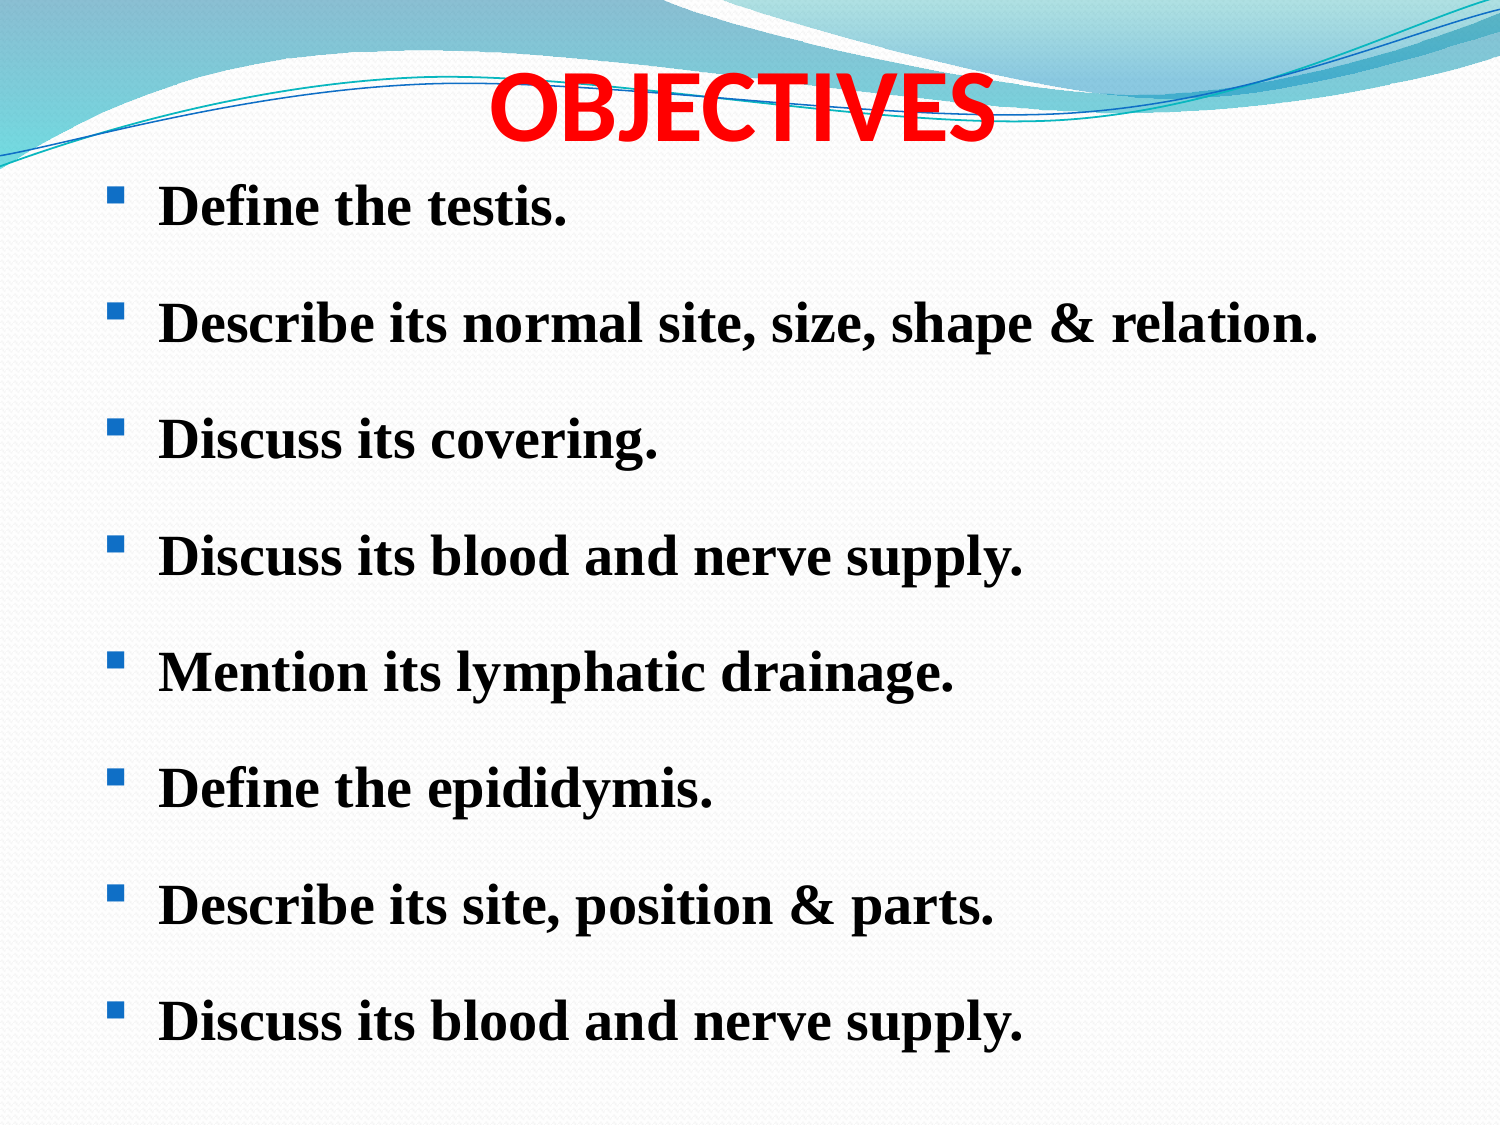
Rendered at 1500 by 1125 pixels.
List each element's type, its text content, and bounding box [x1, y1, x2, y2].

title OBJECTIVES [0, 0, 1488, 163]
list Define the testis. Describe its normal site, size, shape & relation. Discuss its covering. Discuss its blood and nerve supply. Mention its lymphatic drainage. Define the epididymis. Describe its site, position & parts. Discuss its blood and nerve supply. [12, 125, 1500, 1125]
